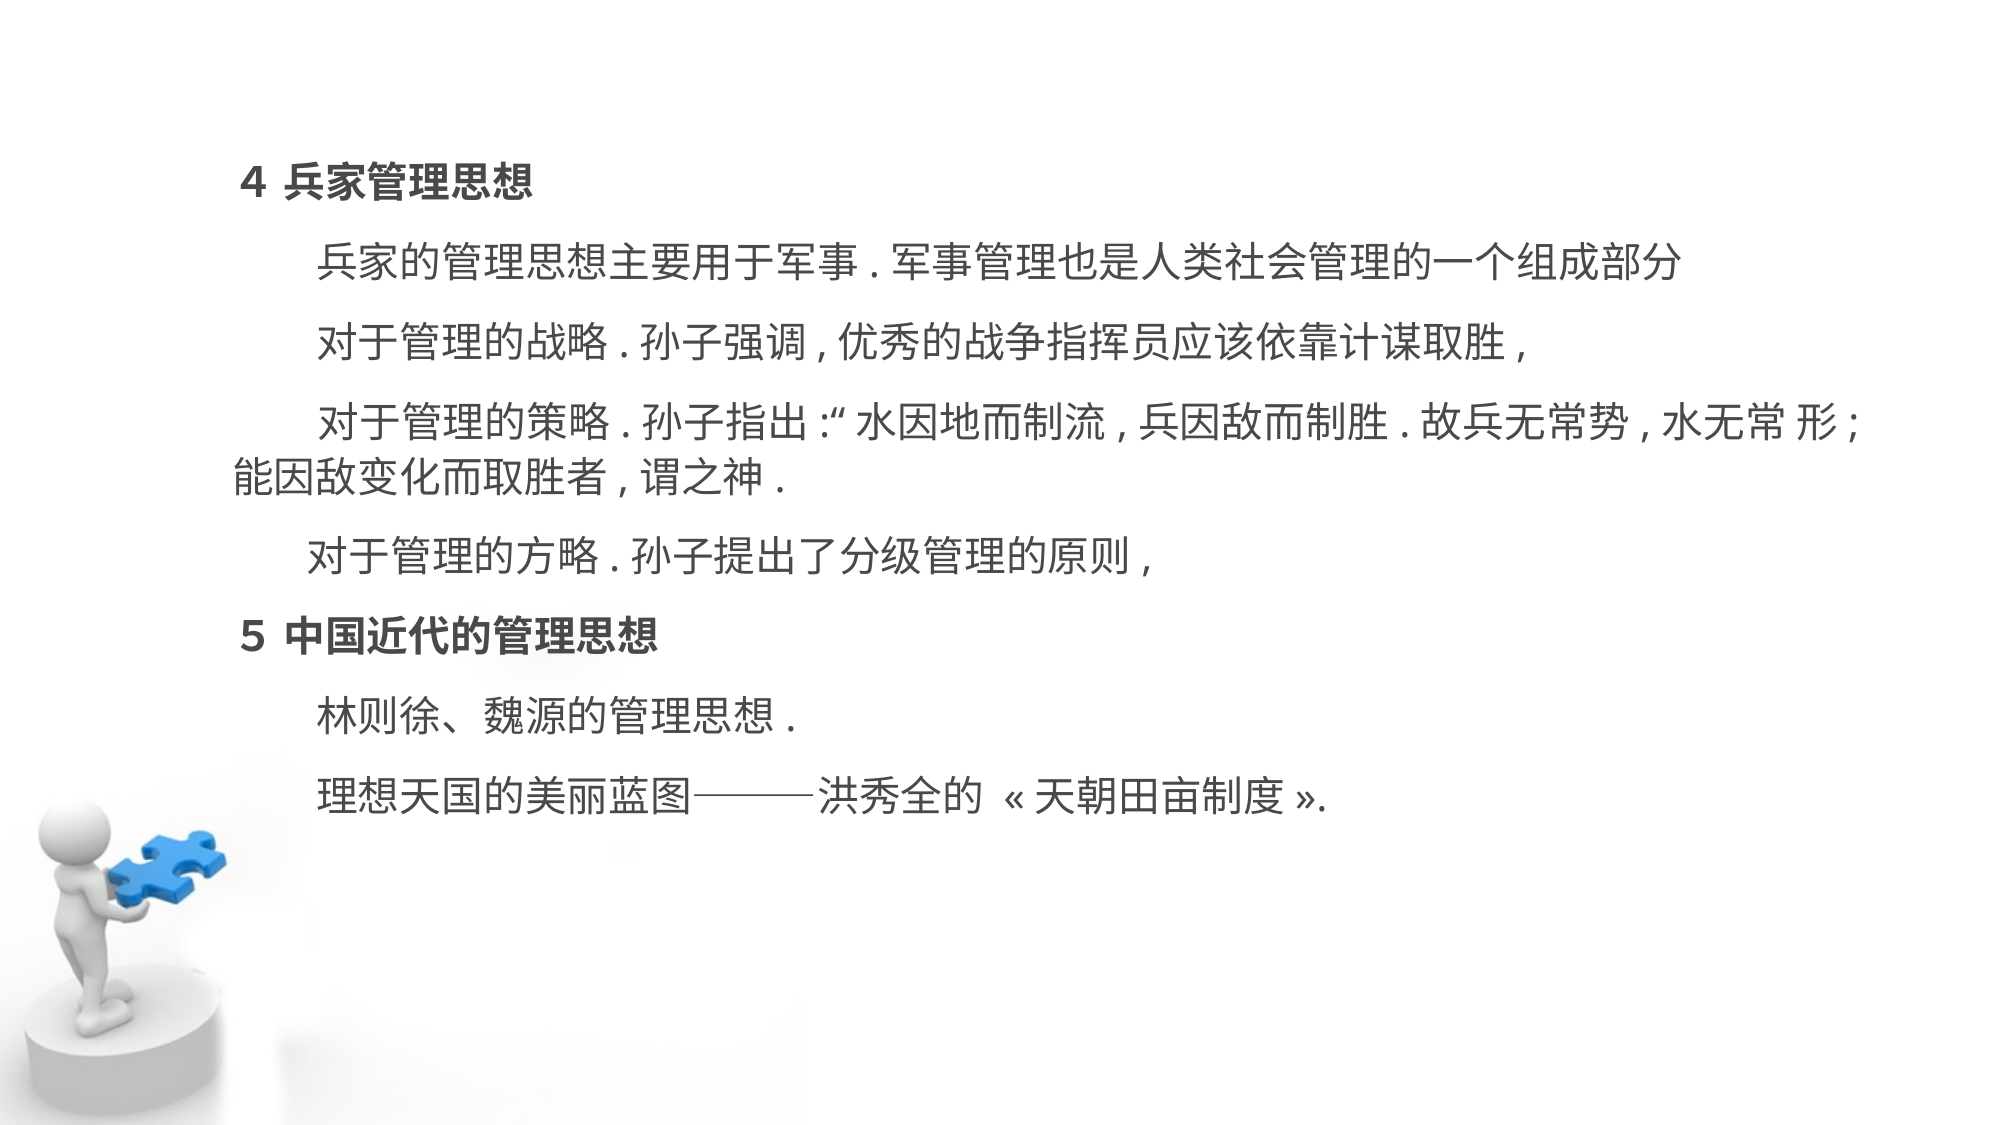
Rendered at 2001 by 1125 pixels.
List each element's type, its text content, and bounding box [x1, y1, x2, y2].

picture [0, 383, 1296, 1125]
list ４ 兵家管理思想 兵家的管理思想主要用于军事.军事管理也是人类社会管理的一个组成部分 对于管理的战略.孙子强调,优秀的战争指挥员应该依靠计谋取胜, 对于管理的策略.孙子指出:“水因地而制流,兵因敌而制胜.故兵无常势,水无常 形;能因敌变化而取胜者,谓之神. 对于管理的方略.孙子提出了分级管理的原则, ５ 中国近代的管理思想 林则徐、魏源的管理思想. 理想天国的美丽蓝图———洪秀全的 «天朝田亩制度». [217, 142, 1864, 1014]
